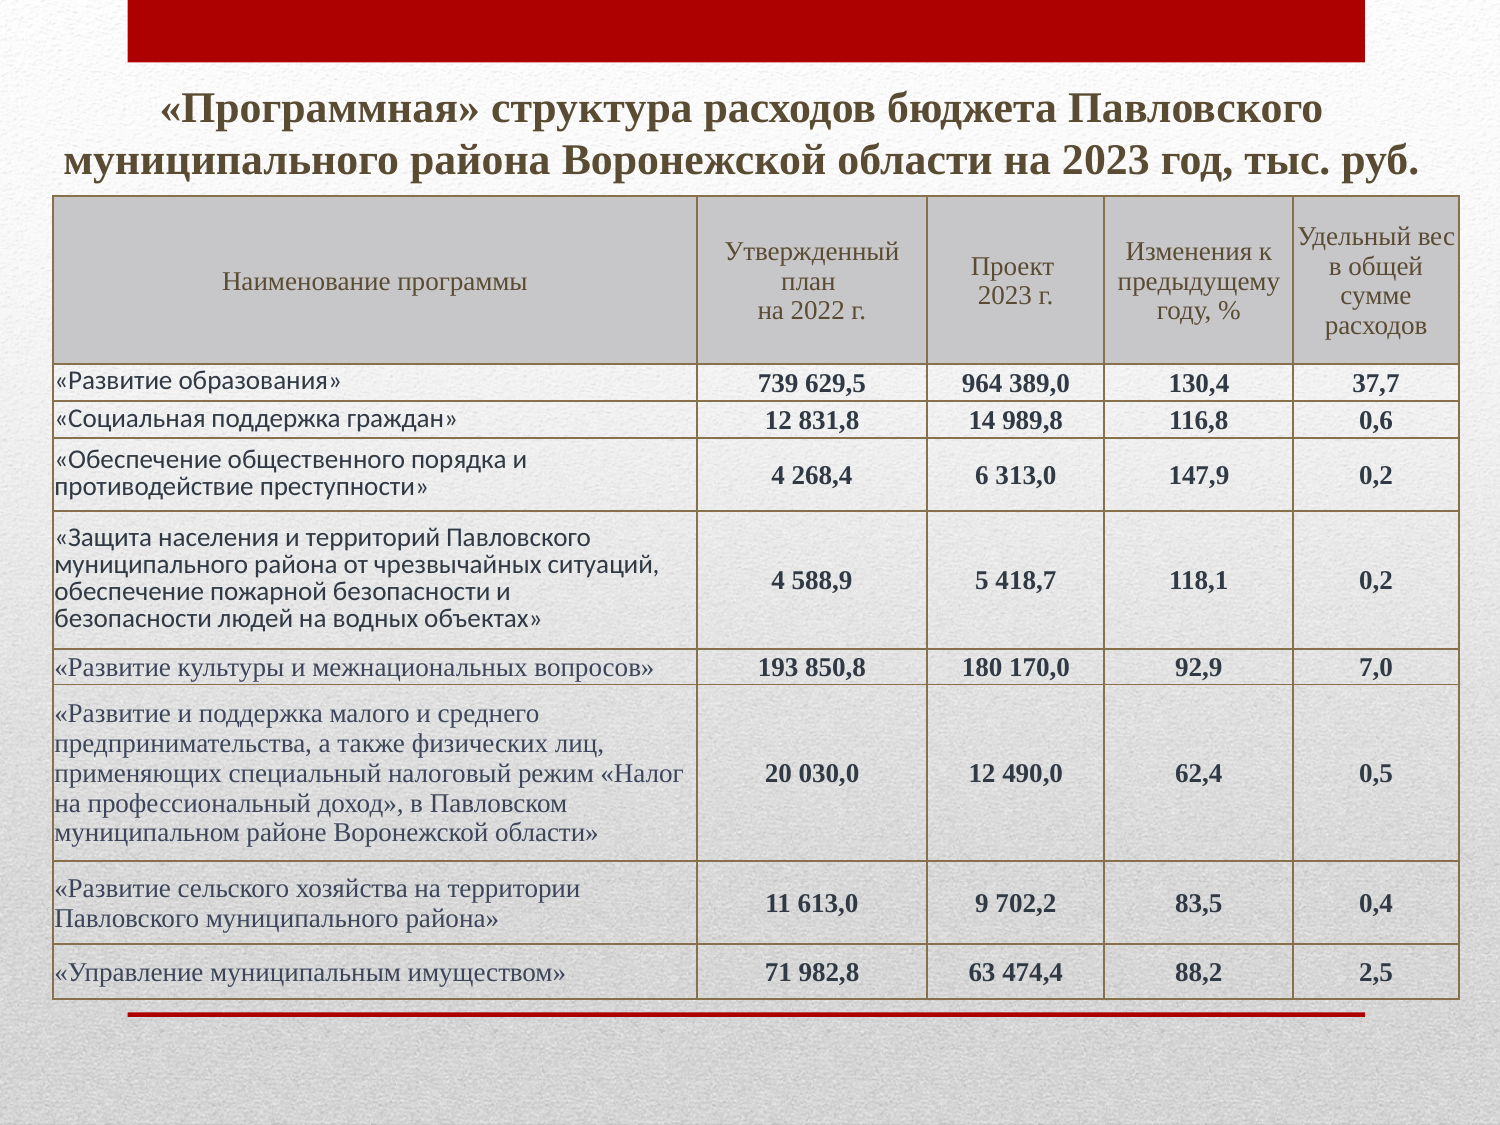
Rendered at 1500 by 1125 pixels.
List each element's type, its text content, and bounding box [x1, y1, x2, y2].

table_cell 9 702,2 [928, 862, 1103, 943]
table_cell 0,4 [1294, 862, 1458, 943]
table_cell 37,7 [1294, 365, 1458, 400]
table_cell 12 490,0 [928, 685, 1103, 860]
list «Программная» структура расходов бюджета Павловского муниципального района Воронежской области на 2023 год, тыс. руб. [29, 54, 1447, 209]
table_cell 88,2 [1105, 945, 1292, 998]
table_header Наименование программы [54, 197, 696, 363]
table_cell 6 313,0 [928, 439, 1103, 510]
table_header Удельный вес в общей сумме расходов [1294, 197, 1458, 363]
table_cell 0,2 [1294, 512, 1458, 648]
table_header Проект 2023 г. [928, 197, 1103, 363]
table_cell «Социальная поддержка граждан» [54, 402, 696, 437]
table_cell 63 474,4 [928, 945, 1103, 998]
table_cell «Развитие культуры и межнациональных вопросов» [54, 650, 696, 684]
table_cell 12 831,8 [698, 402, 926, 437]
table_cell 4 588,9 [698, 512, 926, 648]
table_cell 5 418,7 [928, 512, 1103, 648]
table_cell «Развитие и поддержка малого и среднего предпринимательства, а также физических лиц, применяющих специальный налоговый режим «Налог на профессиональный доход», в Павловском муниципальном районе Воронежской области» [54, 685, 696, 860]
table_cell 116,8 [1105, 402, 1292, 437]
table_cell 118,1 [1105, 512, 1292, 648]
table_cell 20 030,0 [698, 685, 926, 860]
table_cell 147,9 [1105, 439, 1292, 510]
table_cell 0,2 [1294, 439, 1458, 510]
table_cell 130,4 [1105, 365, 1292, 400]
table_cell «Обеспечение общественного порядка и противодействие преступности» [54, 439, 696, 510]
table_cell «Управление муниципальным имуществом» [54, 945, 696, 998]
table_cell 92,9 [1105, 650, 1292, 684]
table_cell 2,5 [1294, 945, 1458, 998]
table_cell 14 989,8 [928, 402, 1103, 437]
table_header Изменения к предыдущему году, % [1105, 197, 1292, 363]
table_cell 4 268,4 [698, 439, 926, 510]
table_cell 739 629,5 [698, 365, 926, 400]
table_cell «Развитие образования» [54, 365, 696, 400]
table_cell «Защита населения и территорий Павловского муниципального района от чрезвычайных ситуаций, обеспечение пожарной безопасности и безопасности людей на водных объектах» [54, 512, 696, 648]
table_cell 964 389,0 [928, 365, 1103, 400]
table_cell «Развитие сельского хозяйства на территории Павловского муниципального района» [54, 862, 696, 943]
table_cell 0,5 [1294, 685, 1458, 860]
table_cell 71 982,8 [698, 945, 926, 998]
table_cell 180 170,0 [928, 650, 1103, 684]
table_cell 193 850,8 [698, 650, 926, 684]
table_cell 11 613,0 [698, 862, 926, 943]
table_cell 7,0 [1294, 650, 1458, 684]
table_cell 62,4 [1105, 685, 1292, 860]
table_header Утвержденный план на 2022 г. [698, 197, 926, 363]
table_cell 0,6 [1294, 402, 1458, 437]
table_cell 83,5 [1105, 862, 1292, 943]
